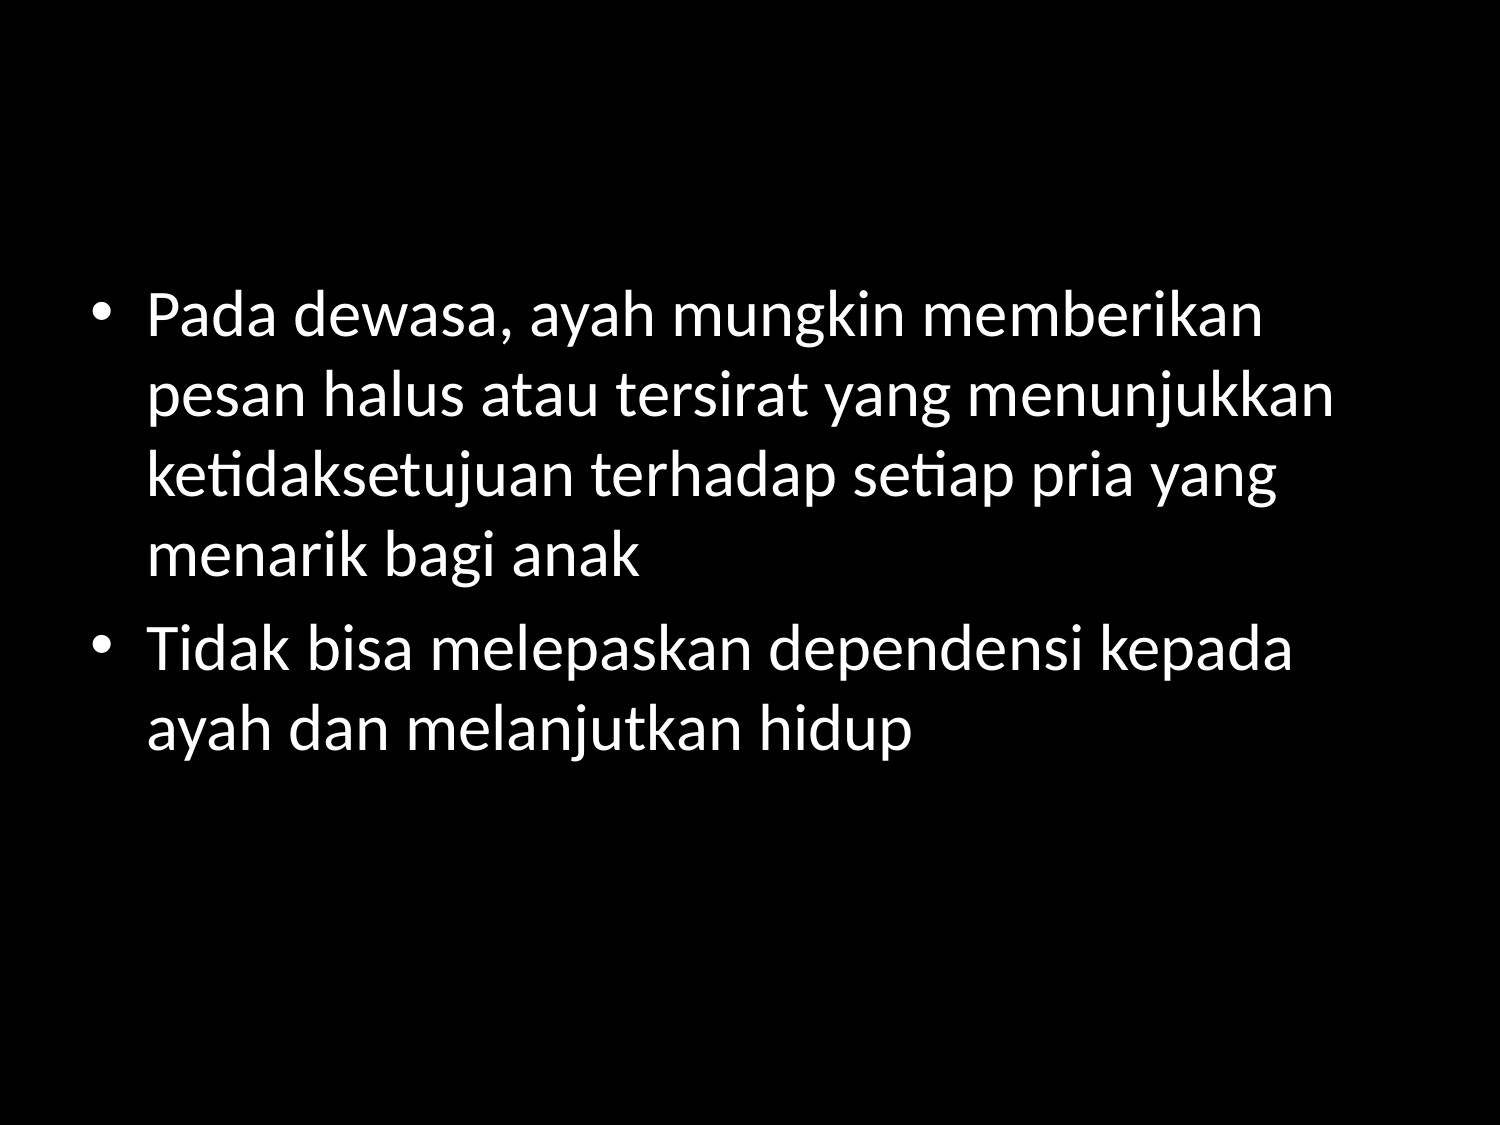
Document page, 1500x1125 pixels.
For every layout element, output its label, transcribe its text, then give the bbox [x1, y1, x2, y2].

list Pada dewasa, ayah mungkin memberikan pesan halus atau tersirat yang menunjukkan ketidaksetujuan terhadap setiap pria yang menarik bagi anak Tidak bisa melepaskan dependensi kepada ayah dan melanjutkan hidup [75, 262, 1425, 1005]
